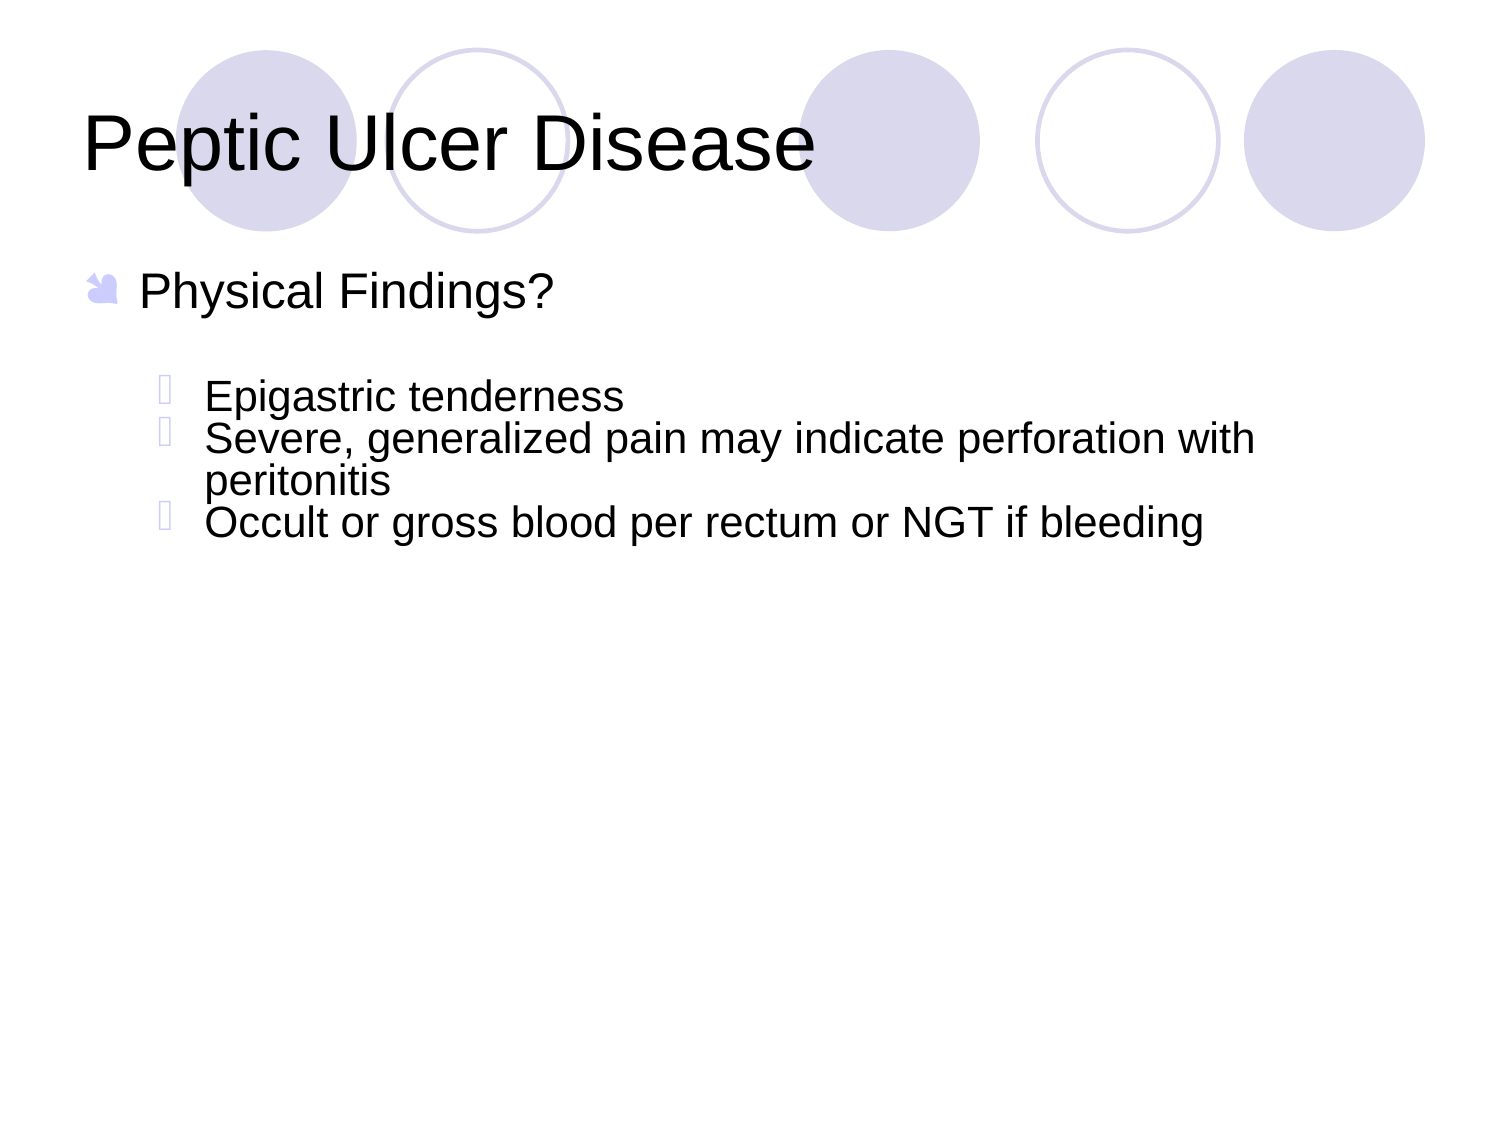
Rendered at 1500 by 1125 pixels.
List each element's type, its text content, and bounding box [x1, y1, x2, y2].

list Physical Findings? Epigastric tenderness Severe, generalized pain may indicate perforation with peritonitis Occult or gross blood per rectum or NGT if bleeding [74, 261, 1426, 1007]
title Peptic Ulcer Disease [74, 44, 1426, 234]
